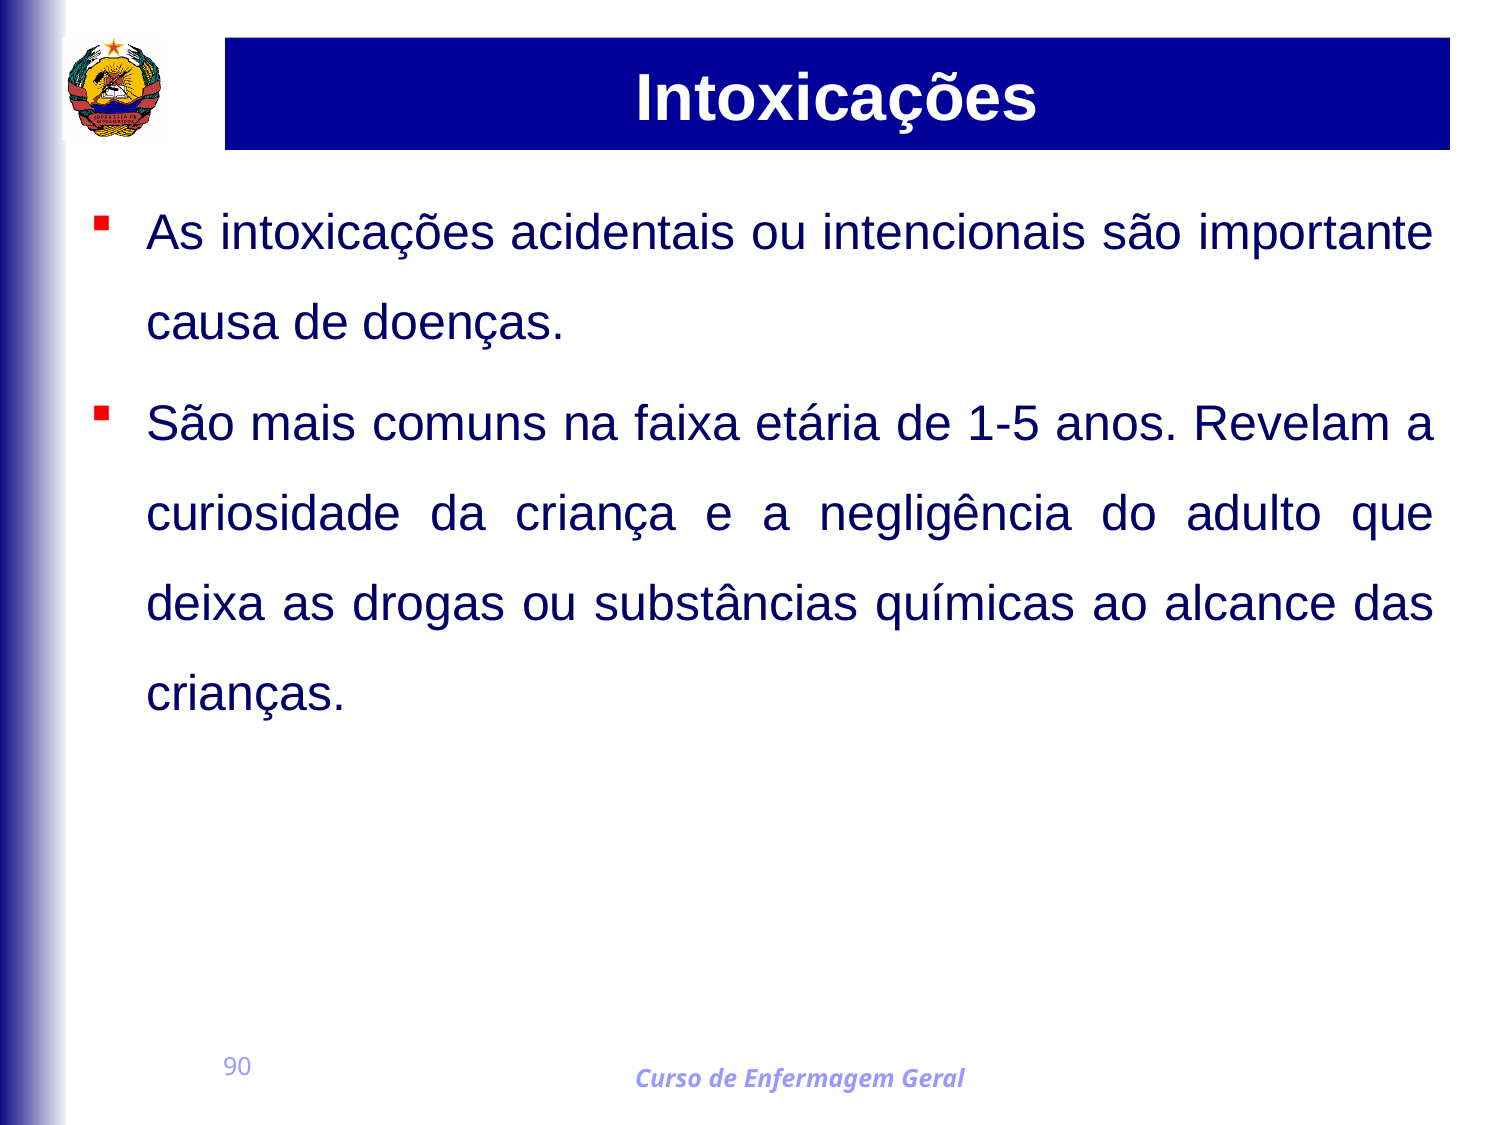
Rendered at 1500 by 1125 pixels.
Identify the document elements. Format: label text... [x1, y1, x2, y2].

footer Curso de Enfermagem Geral [499, 1049, 1101, 1101]
slide_number 90 [62, 1037, 413, 1098]
title Intoxicações [224, 37, 1451, 151]
list As intoxicações acidentais ou intencionais são importante causa de doenças. São mais comuns na faixa etária de 1-5 anos. Revelam a curiosidade da criança e a negligência do adulto que deixa as drogas ou substâncias químicas ao alcance das crianças. [74, 162, 1451, 988]
